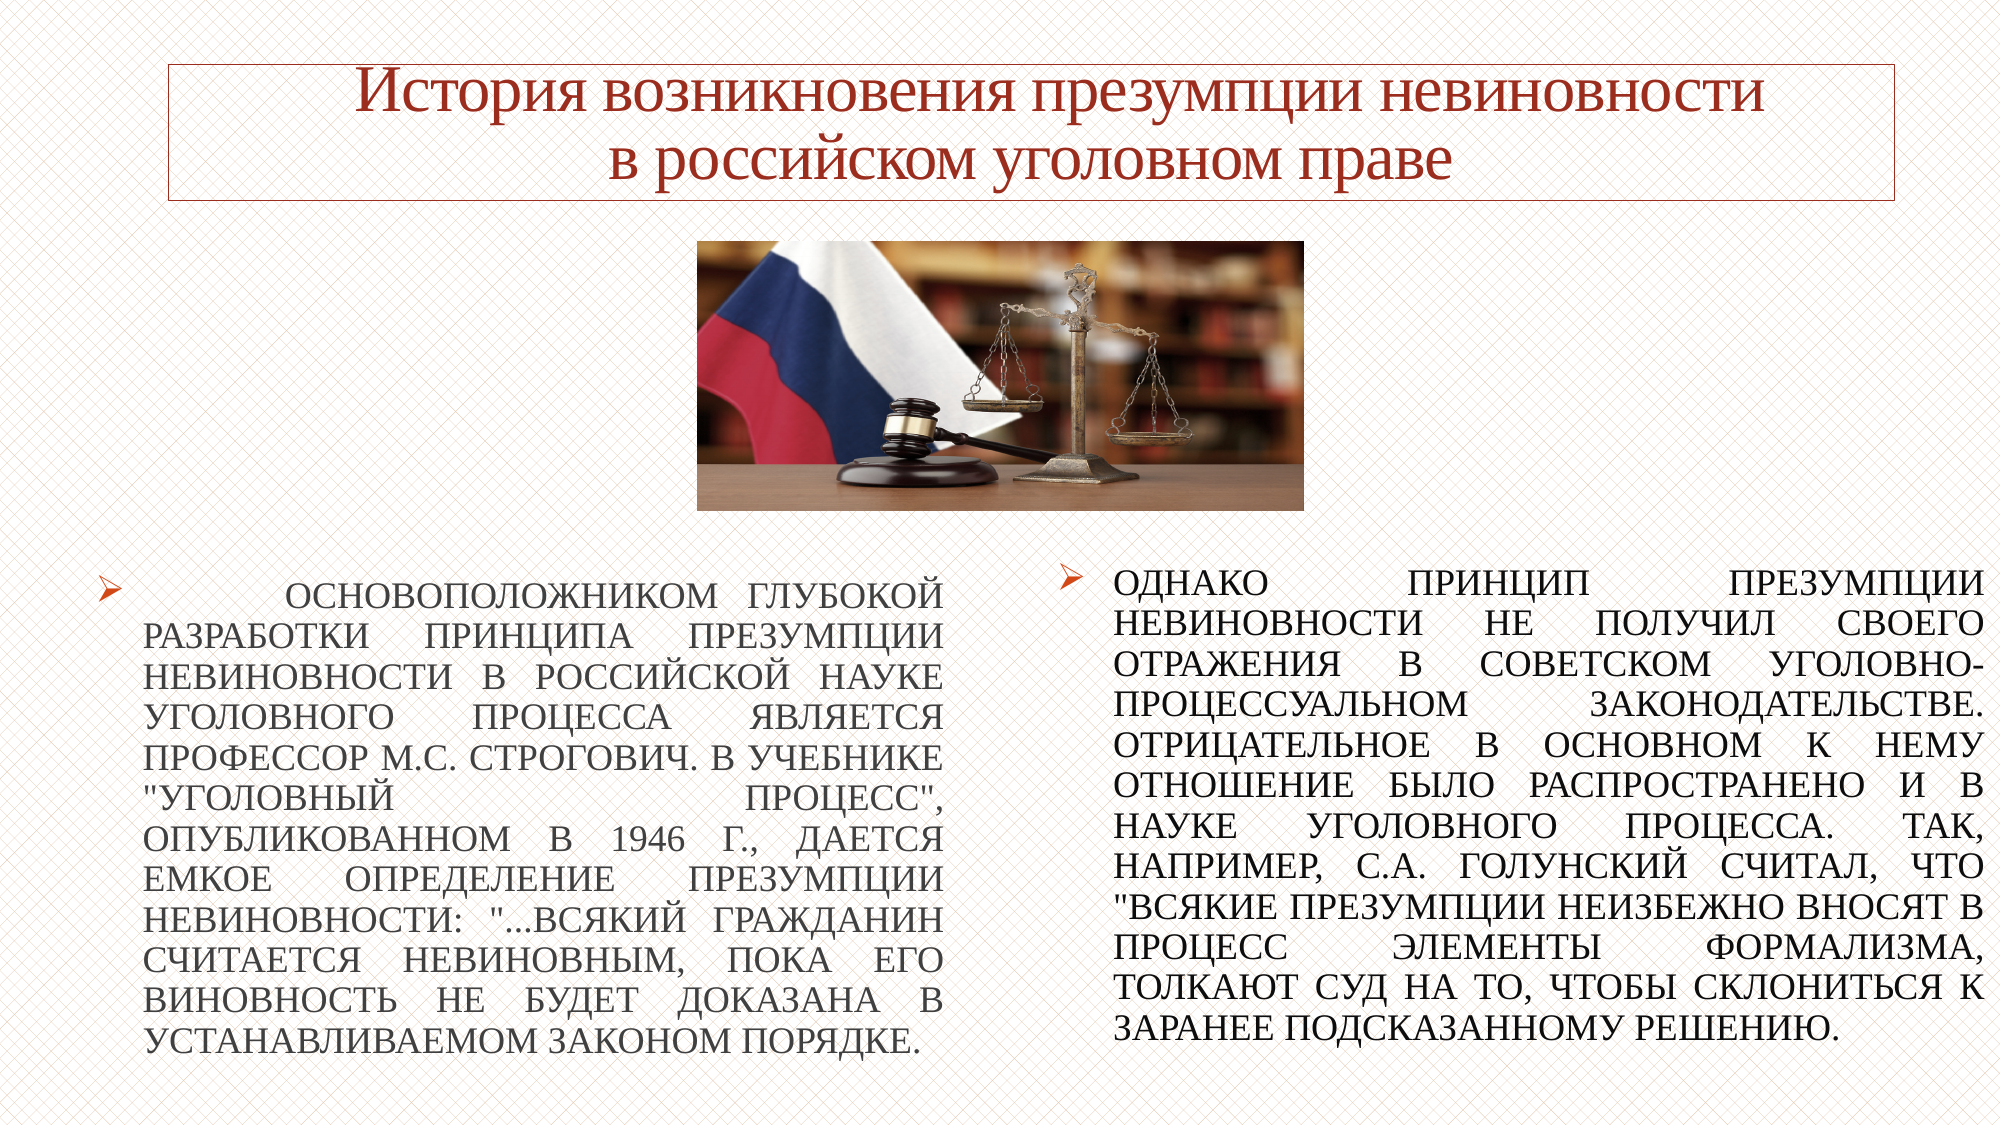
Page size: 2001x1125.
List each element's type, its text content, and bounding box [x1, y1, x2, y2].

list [696, 241, 1305, 511]
list Основоположником глубокой разработки принципа презумпции невиновности в Российской науке уголовного процесса является профессор М.С. Строгович. В учебнике "Уголовный процесс", опубликованном в 1946 г., дается емкое определение презумпции невиновности: "...всякий гражданин считается невиновным, пока его виновность не будет доказана в устанавливаемом законом порядке. [80, 355, 960, 1125]
list Однако принцип презумпции невиновности не получил своего отражения в советском уголовно-процессуальном законодательстве. Отрицательное в основном к нему отношение было распространено и в науке уголовного процесса. Так, например, С.А. Голунский считал, что "всякие презумпции неизбежно вносят в процесс элементы формализма, толкают суд на то, чтобы склониться к заранее подсказанному решению. [1041, 427, 2000, 1125]
title История возникновения презумпции невиновности в российском уголовном праве [168, 64, 1895, 201]
